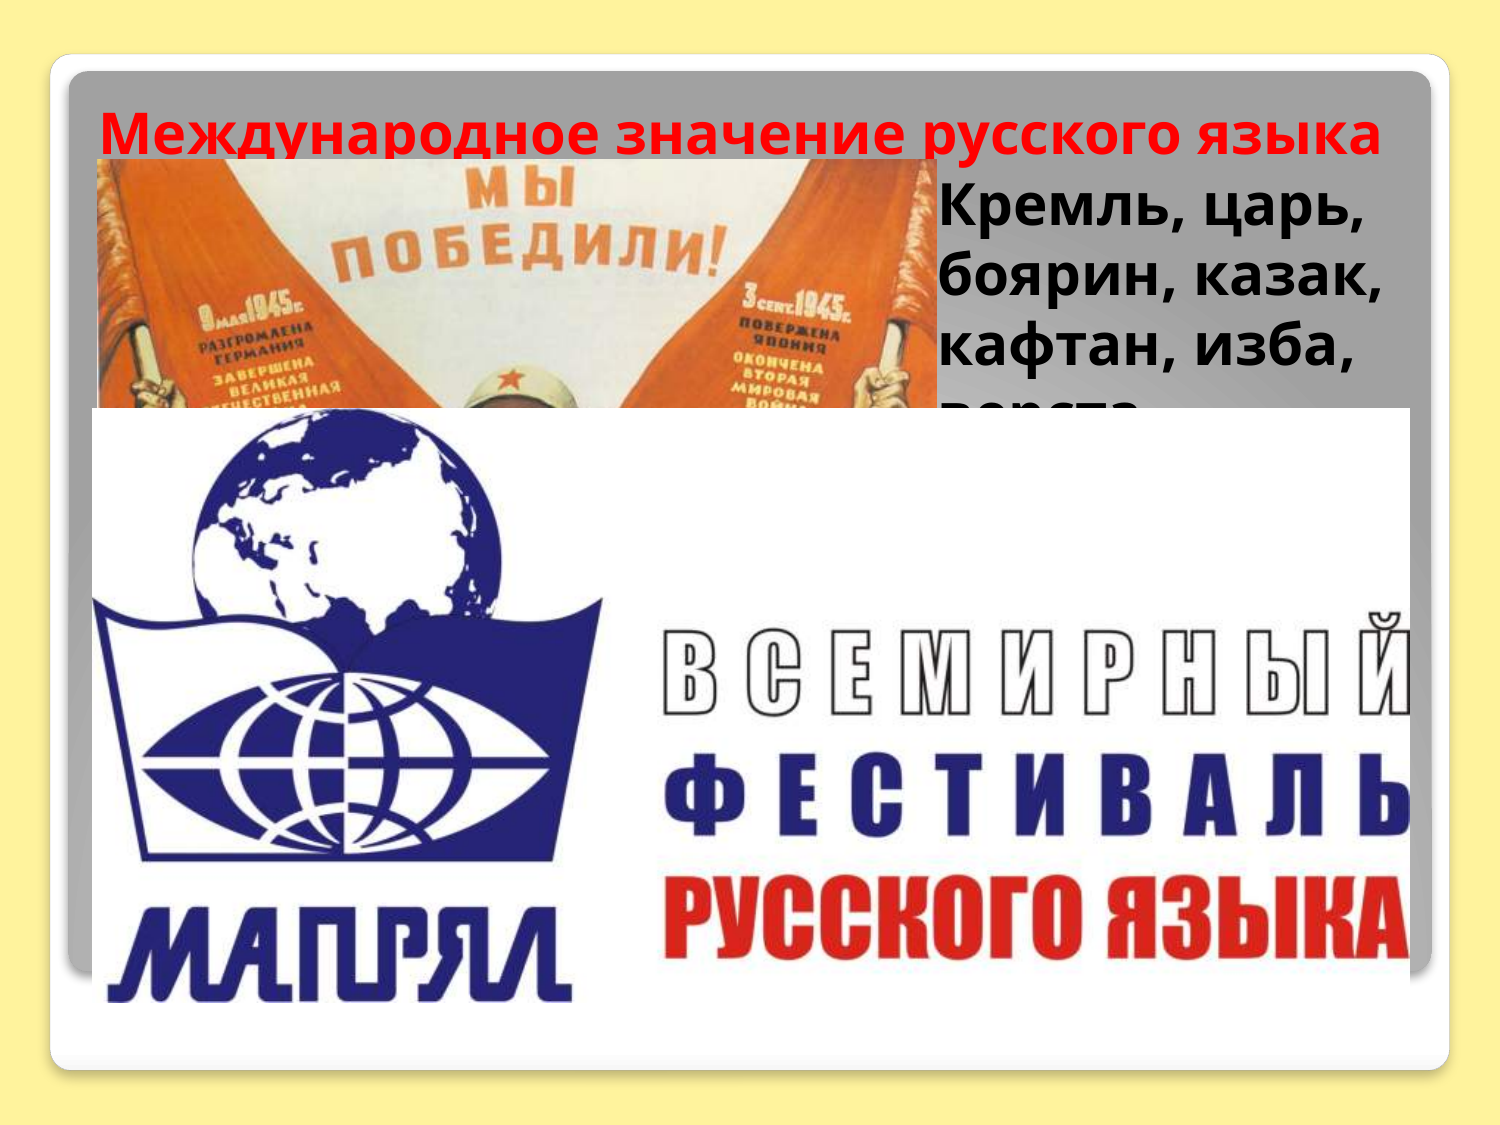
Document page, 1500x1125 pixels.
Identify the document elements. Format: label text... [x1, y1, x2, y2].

text_box Кремль, царь, боярин, казак, кафтан, изба, верста, балалайка, копейка, блин, квас, декабрист, самовар, сарафан, частушка. [937, 159, 1429, 944]
picture [92, 159, 1411, 1003]
title Международное значение русского языка [70, 70, 1413, 243]
